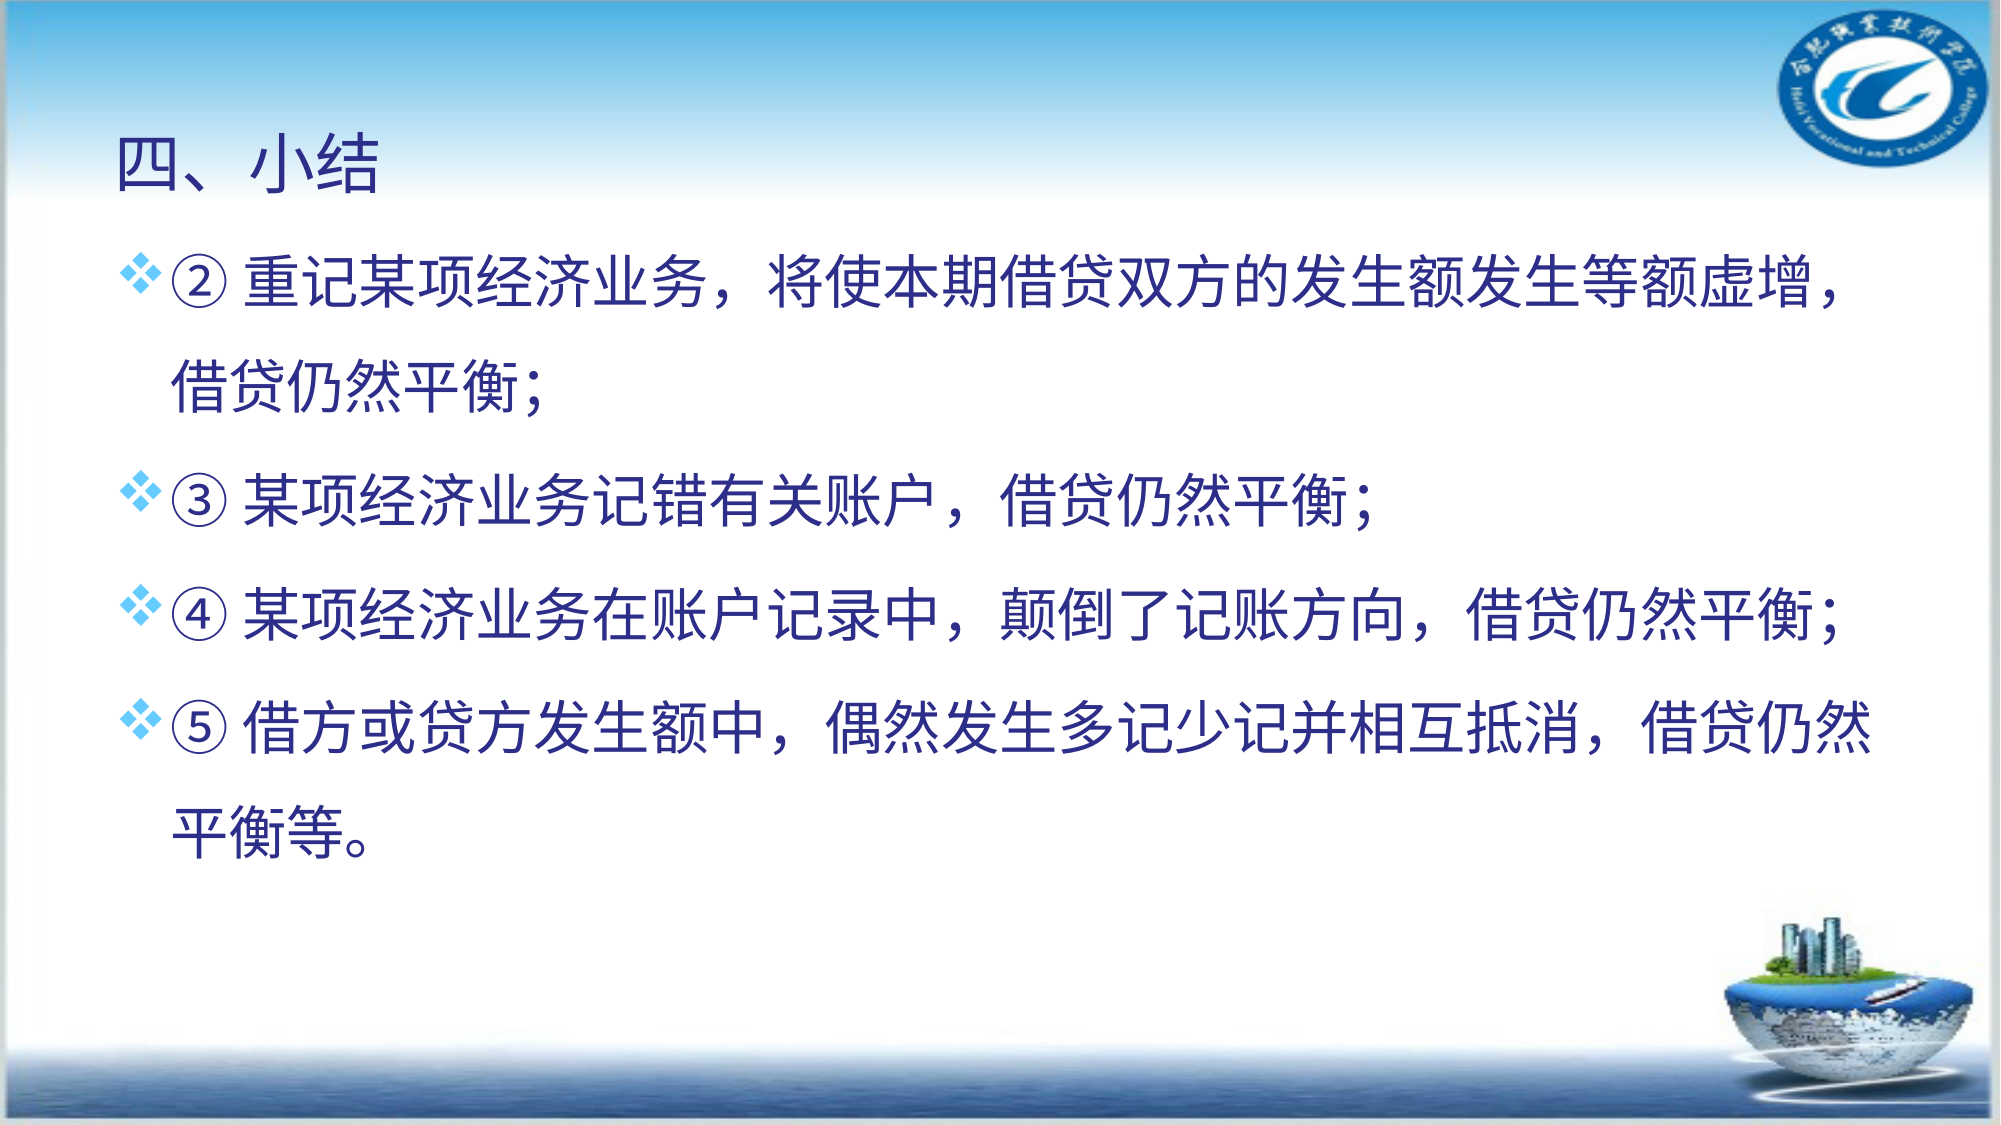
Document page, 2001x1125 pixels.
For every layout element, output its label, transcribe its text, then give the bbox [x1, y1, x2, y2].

picture [0, 0, 2001, 1125]
list 四、小结 ②重记某项经济业务，将使本期借贷双方的发生额发生等额虚增，借贷仍然平衡； ③某项经济业务记错有关账户，借贷仍然平衡； ④某项经济业务在账户记录中，颠倒了记账方向，借贷仍然平衡； ⑤借方或贷方发生额中，偶然发生多记少记并相互抵消，借贷仍然平衡等。 [99, 74, 1901, 1004]
slide_number [1433, 1024, 1900, 1103]
